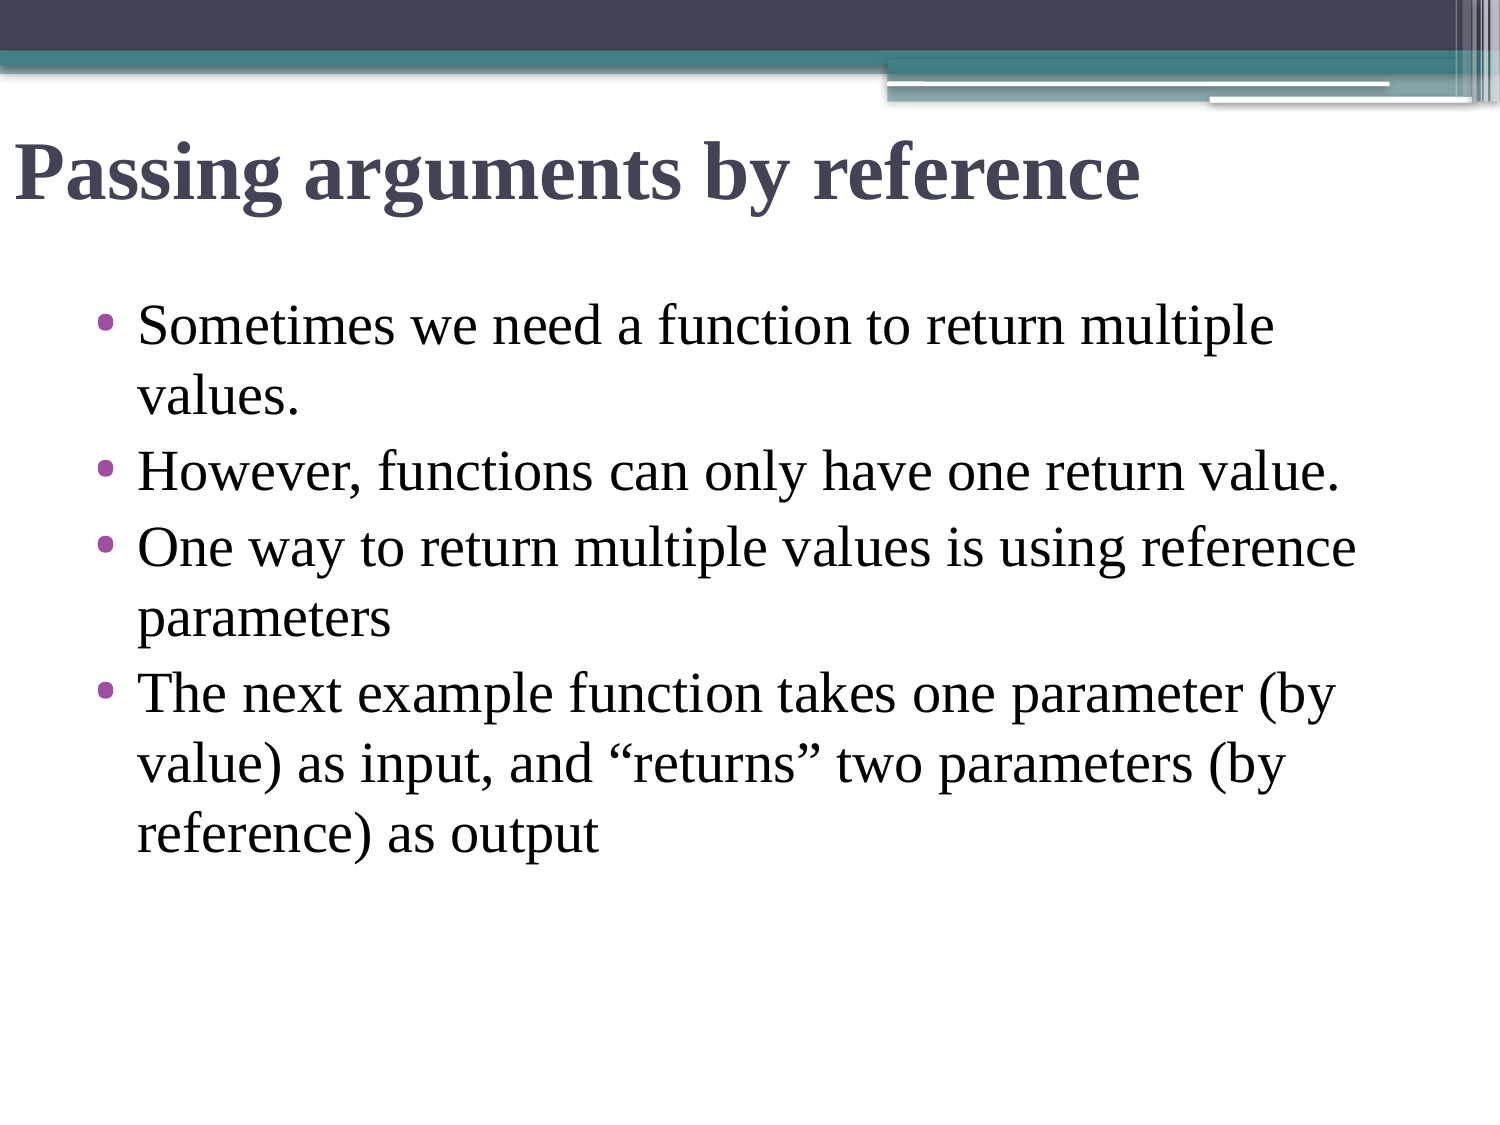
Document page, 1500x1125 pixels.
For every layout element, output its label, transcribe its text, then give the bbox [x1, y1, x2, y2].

title Passing arguments by reference [0, 78, 1375, 254]
list Sometimes we need a function to return multiple values. However, functions can only have one return value. One way to return multiple values is using reference parameters The next example function takes one parameter (by value) as input, and “returns” two parameters (by reference) as output [62, 278, 1436, 1082]
